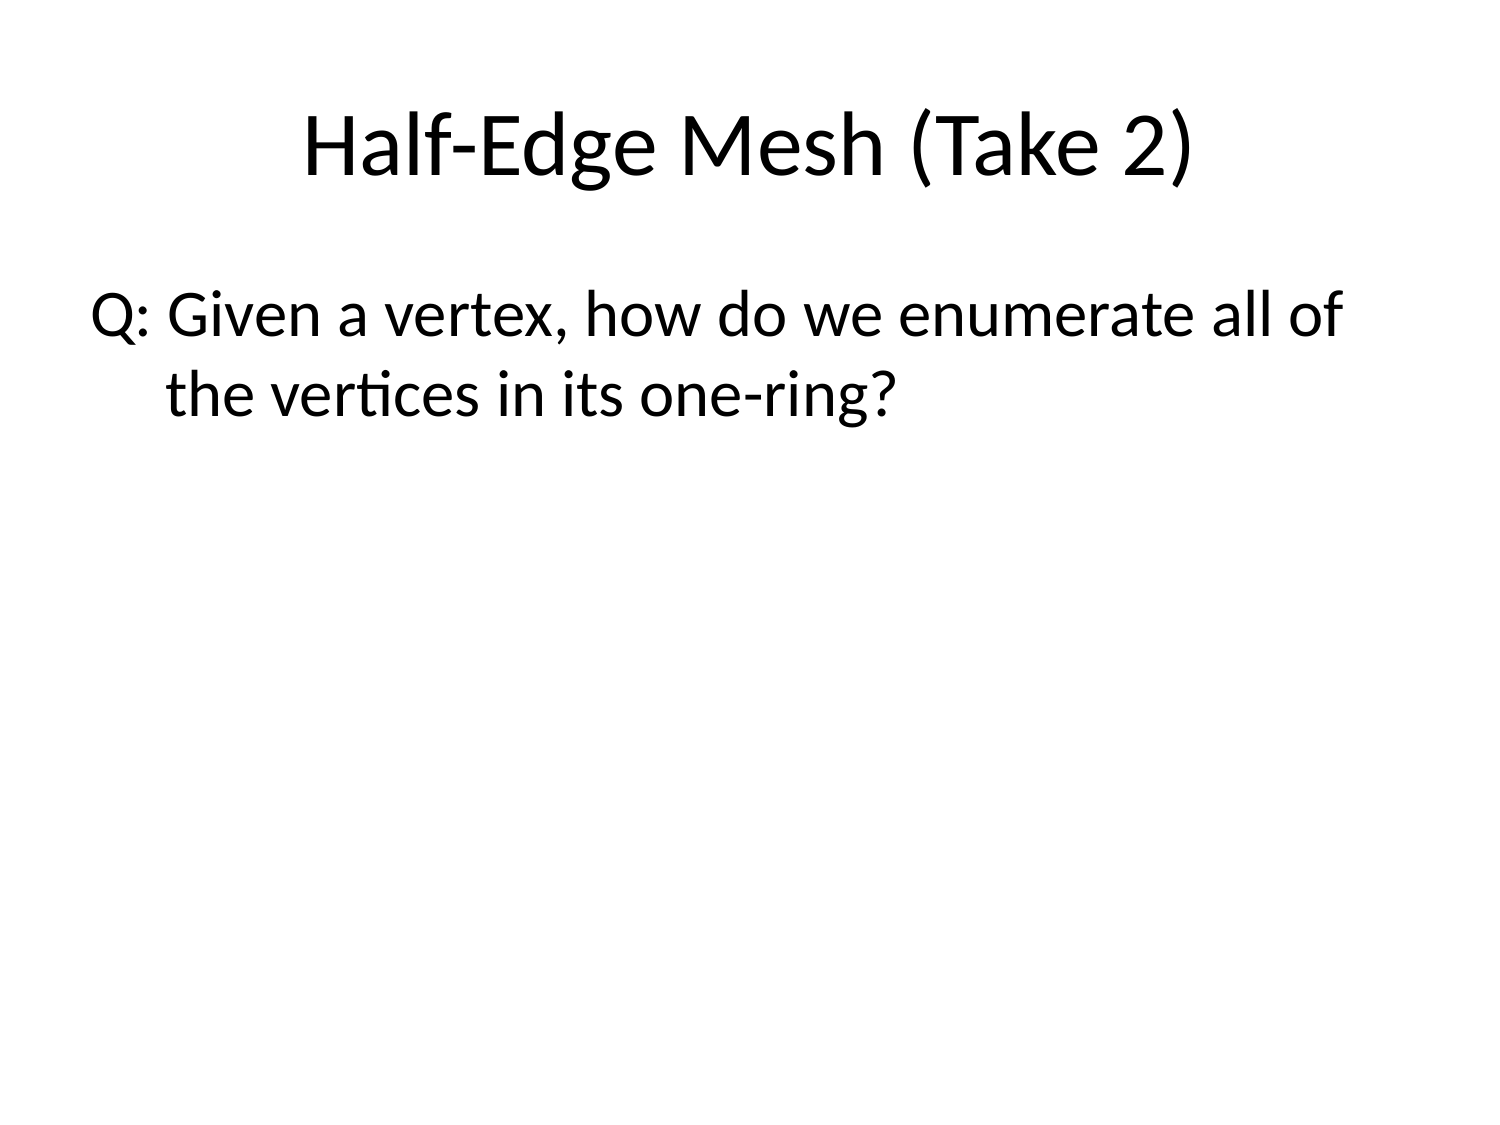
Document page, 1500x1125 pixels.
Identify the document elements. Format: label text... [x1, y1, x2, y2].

title Half-Edge Mesh (Take 2) [75, 45, 1425, 233]
list Q: Given a vertex, how do we enumerate all of the vertices in its one-ring? [75, 262, 1425, 1125]
